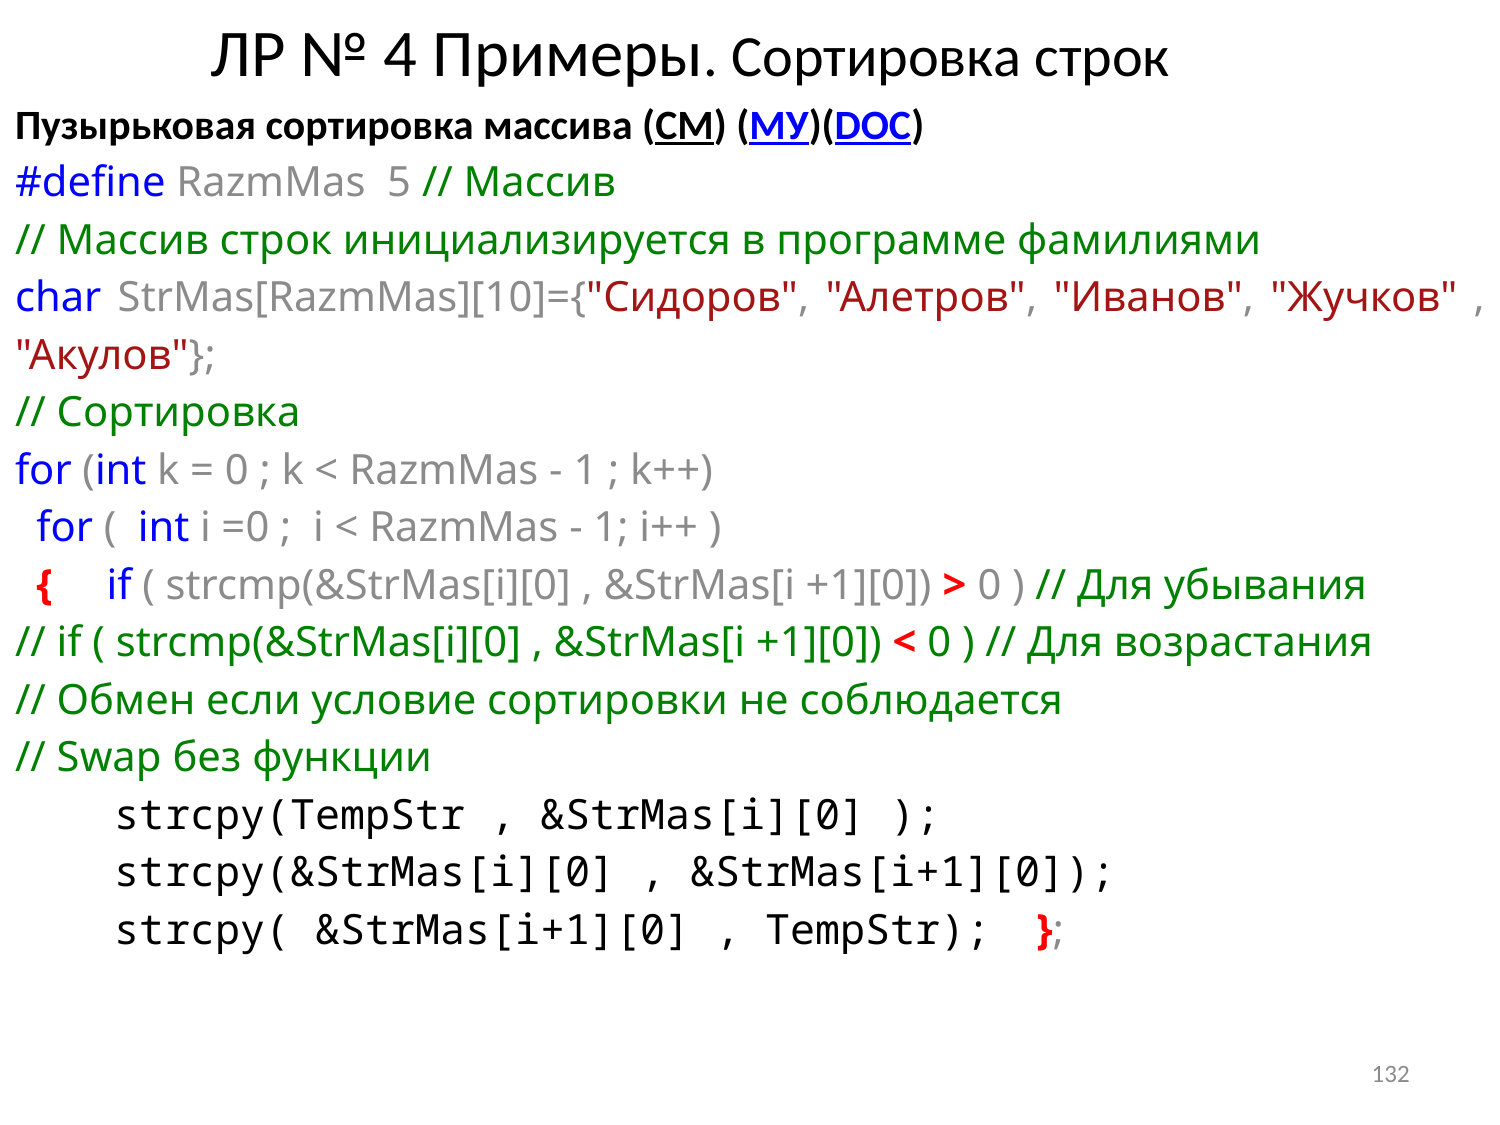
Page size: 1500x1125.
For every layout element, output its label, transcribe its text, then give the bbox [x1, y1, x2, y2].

slide_number 132 [1074, 1042, 1425, 1103]
text_box Пузырьковая сортировка массива (СМ) (МУ)(DOC) #define RazmMas 5 // Массив // Массив строк инициализируется в программе фамилиями char StrMas[RazmMas][10]={"Сидоров", "Алетров", "Иванов", "Жучков" , "Акулов"}; // Сортировка for (int k = 0 ; k < RazmMas - 1 ; k++) for ( int i =0 ; i < RazmMas - 1; i++ ) { if ( strcmp(&StrMas[i][0] , &StrMas[i +1][0]) > 0 ) // Для убывания // if ( strcmp(&StrMas[i][0] , &StrMas[i +1][0]) < 0 ) // Для возрастания // Обмен если условие сортировки не соблюдается // Swap без функции strcpy(TempStr , &StrMas[i][0] ); strcpy(&StrMas[i][0] , &StrMas[i+1][0]); strcpy( &StrMas[i+1][0] , TempStr); }; [0, 89, 1500, 1000]
title ЛР № 4 Примеры. Сортировка строк [159, 2, 1235, 89]
